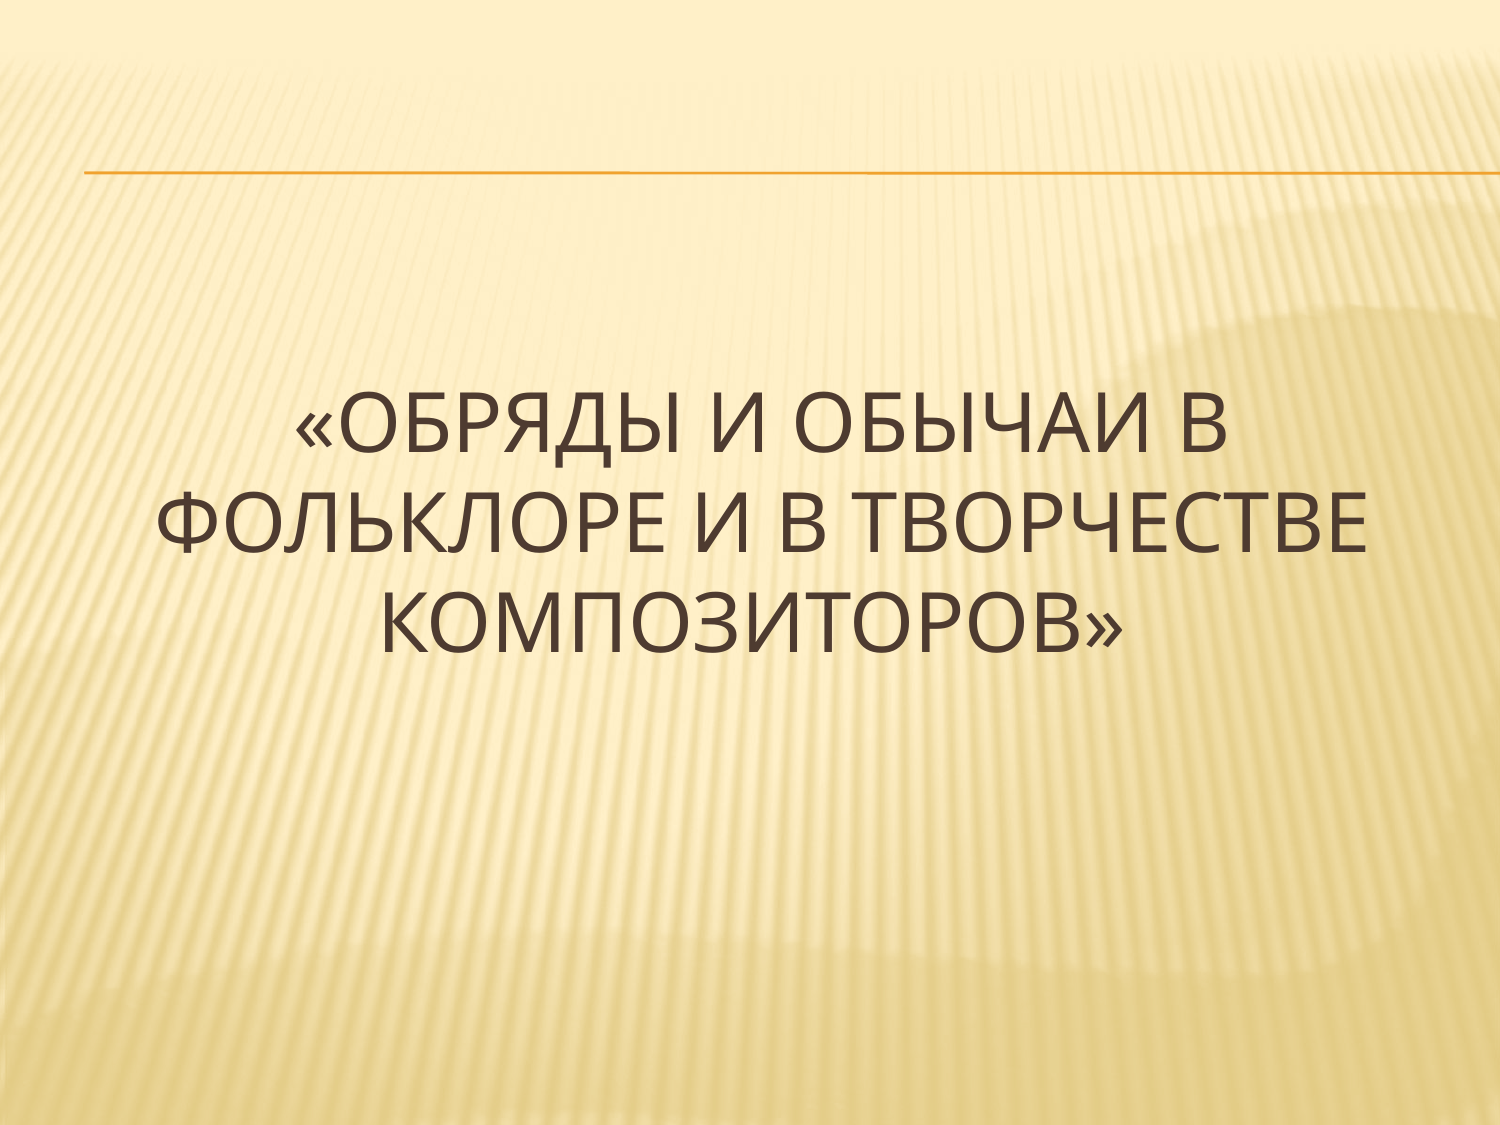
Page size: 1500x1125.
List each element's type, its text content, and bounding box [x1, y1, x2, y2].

title «Обряды и обычаи в фольклоре и в творчестве композиторов» [50, 75, 1475, 965]
